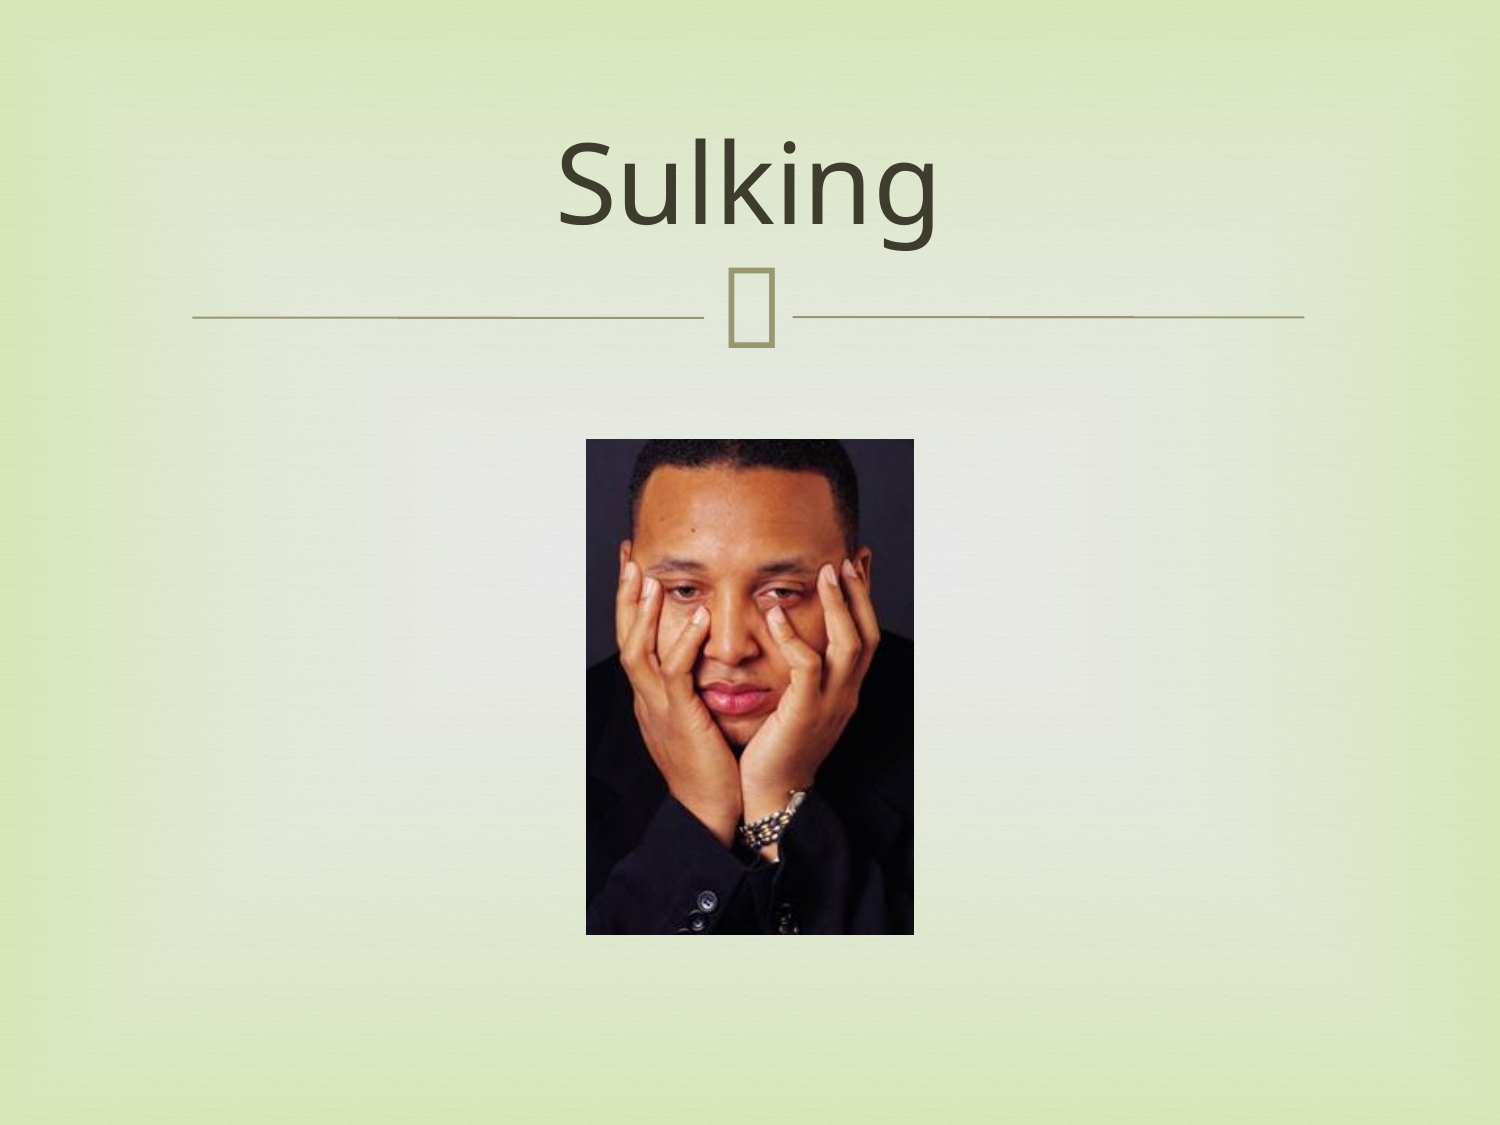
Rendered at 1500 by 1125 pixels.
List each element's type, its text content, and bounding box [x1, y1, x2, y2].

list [586, 438, 914, 935]
title Sulking [112, 93, 1386, 267]
